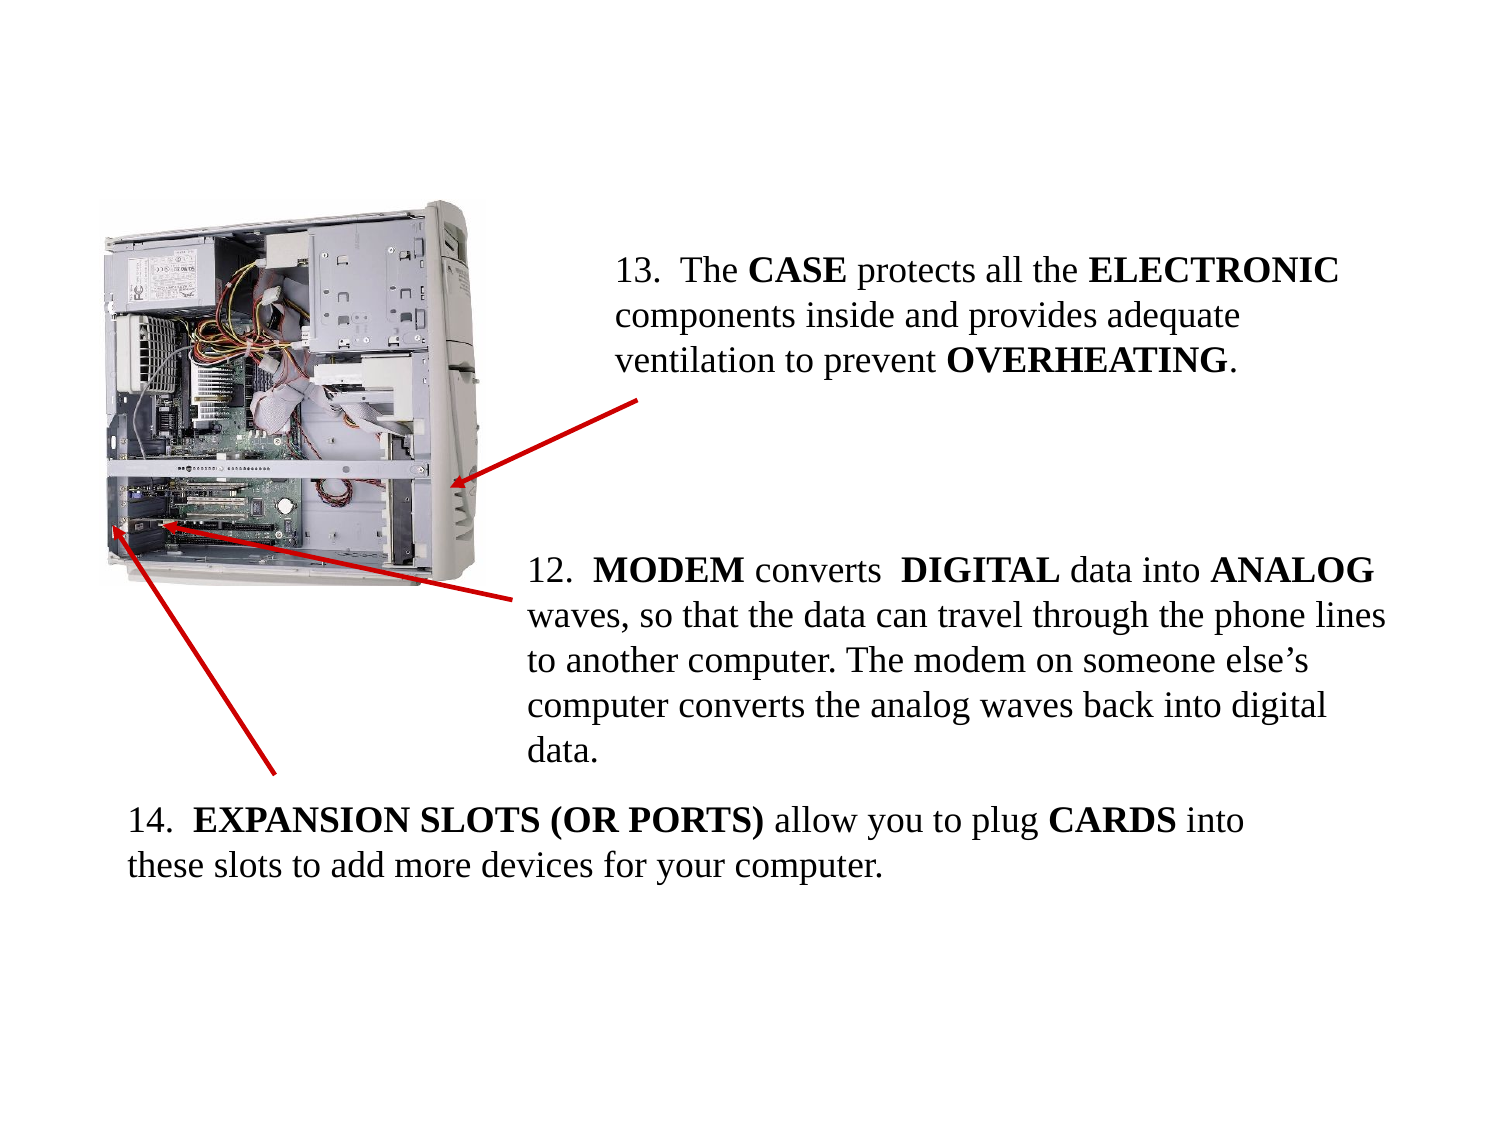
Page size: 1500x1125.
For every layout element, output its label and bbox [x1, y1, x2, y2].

text_box [1313, 524, 1426, 734]
text_box [449, 237, 1426, 488]
picture [99, 199, 486, 586]
text_box [112, 524, 1313, 893]
